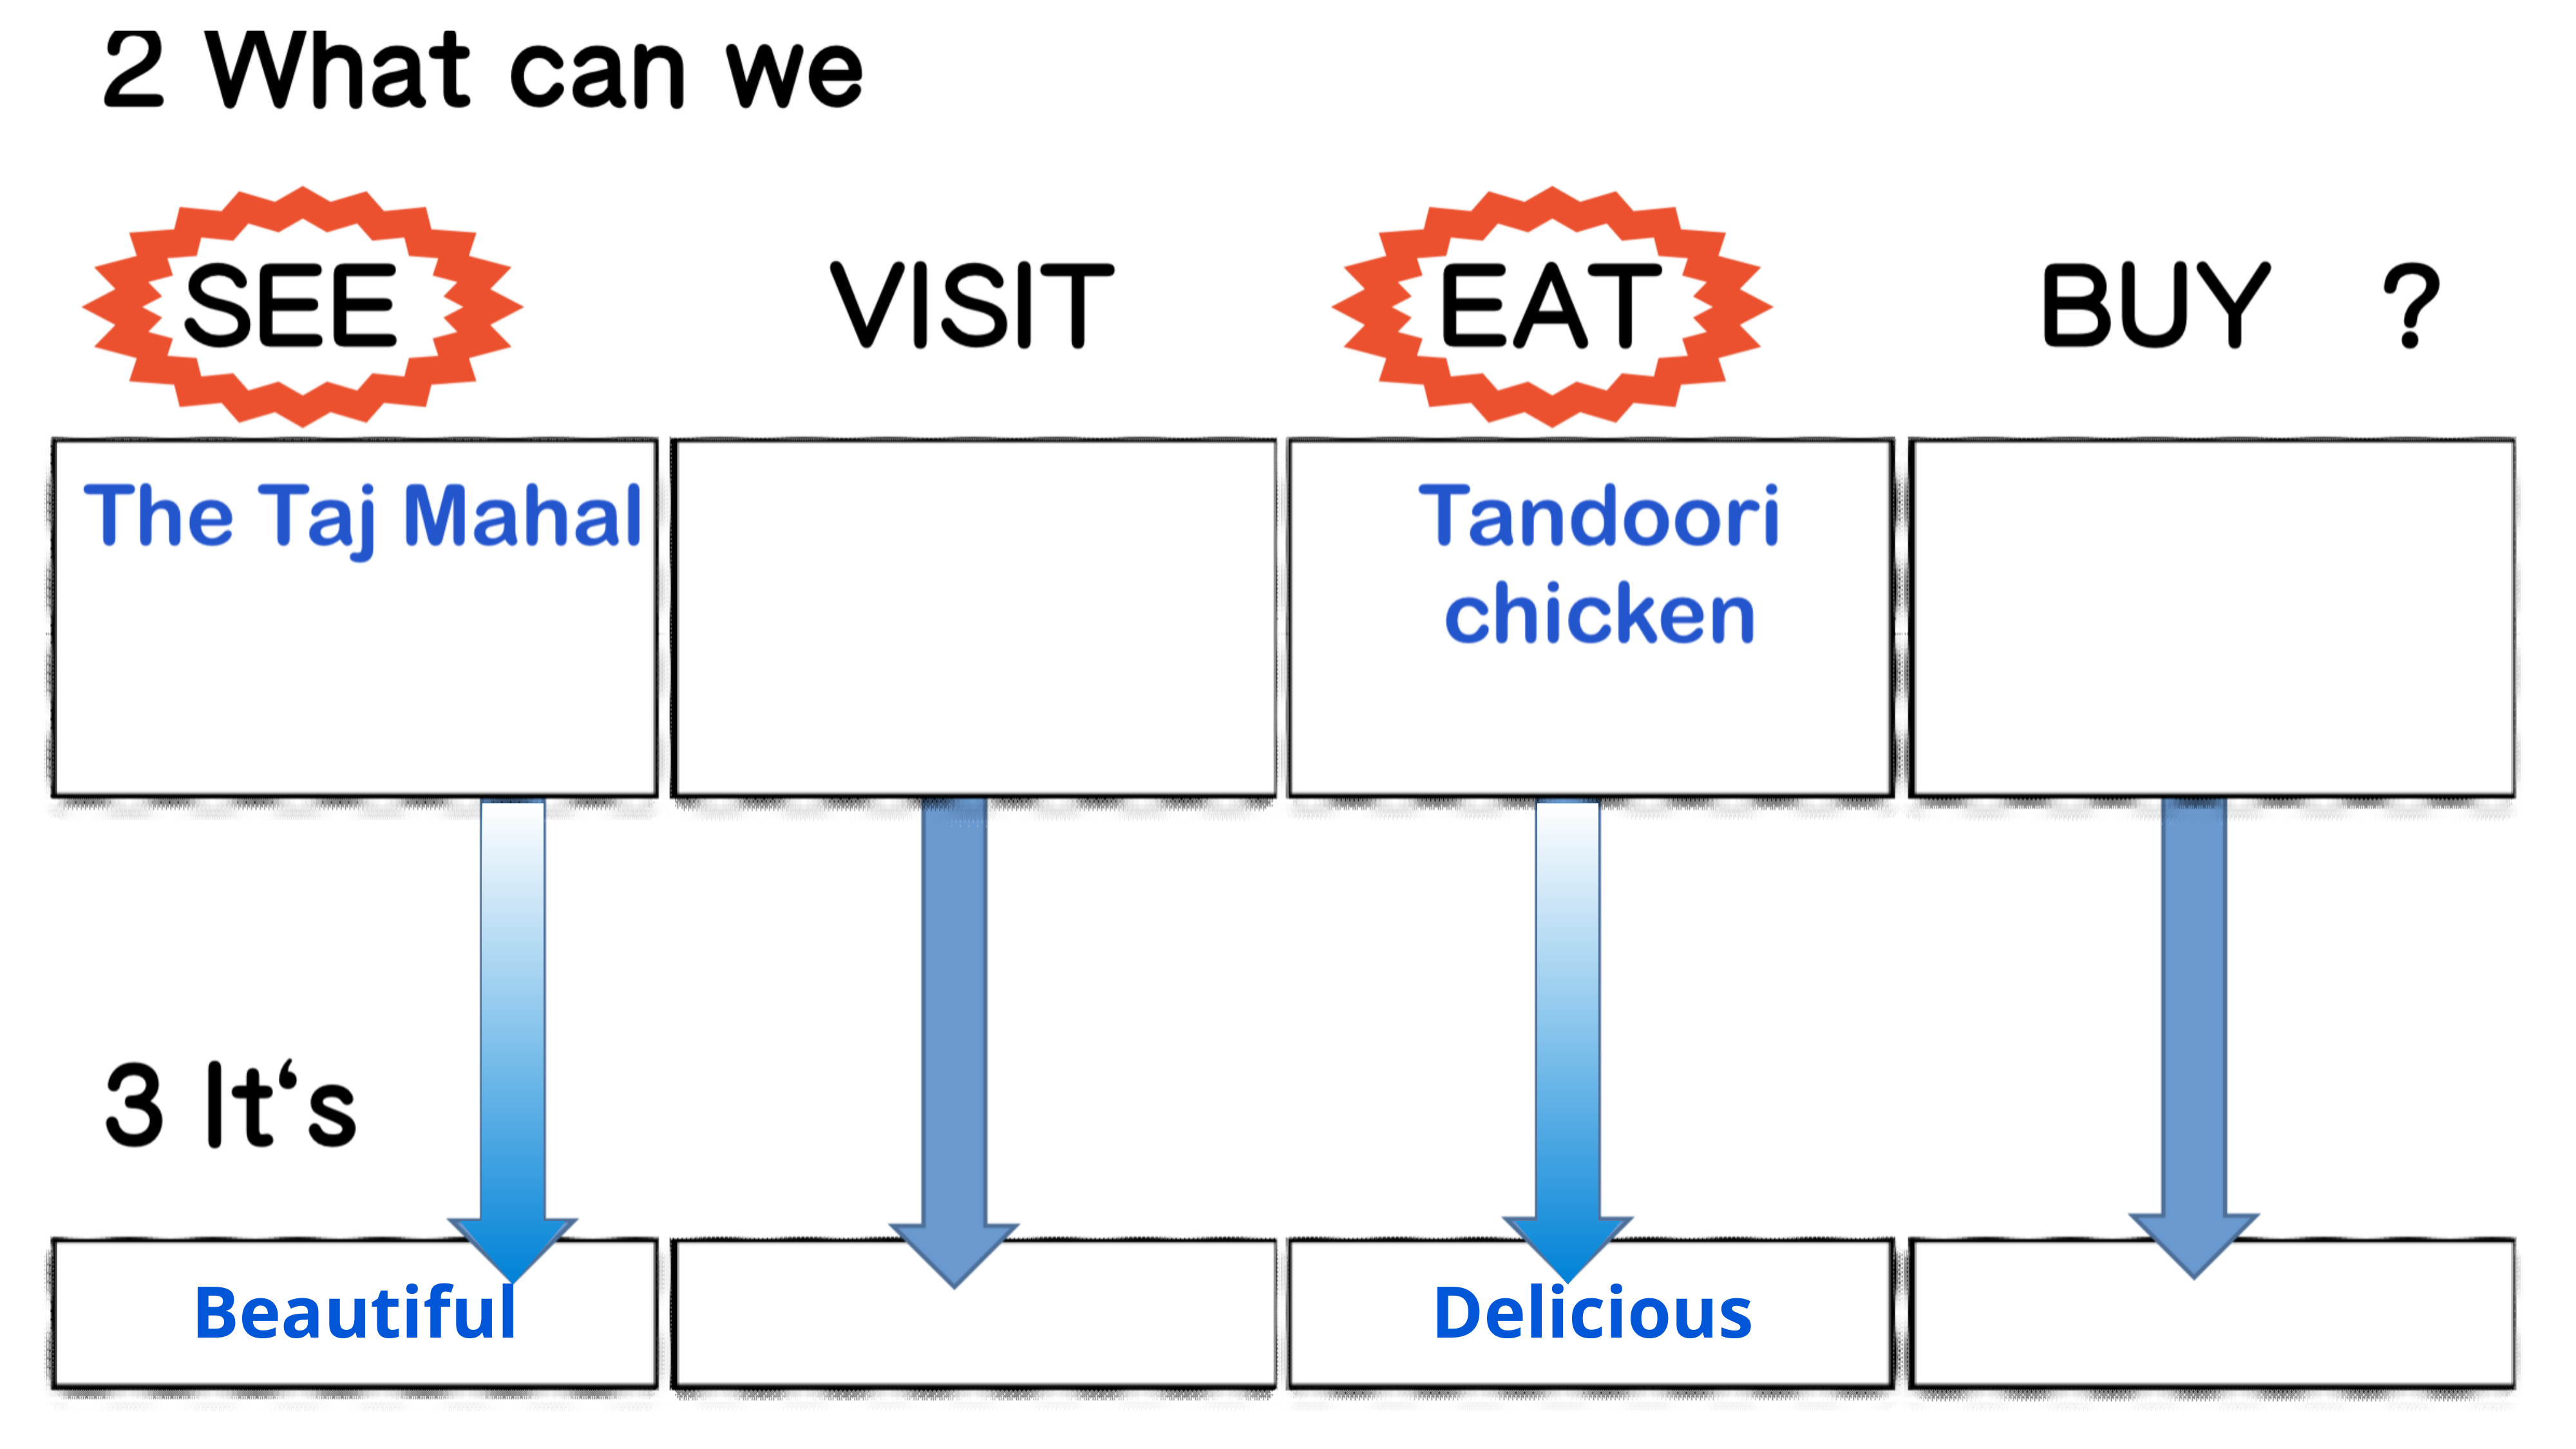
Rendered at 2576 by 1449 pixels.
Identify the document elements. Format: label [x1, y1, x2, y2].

text_box [0, 0, 2576, 1449]
